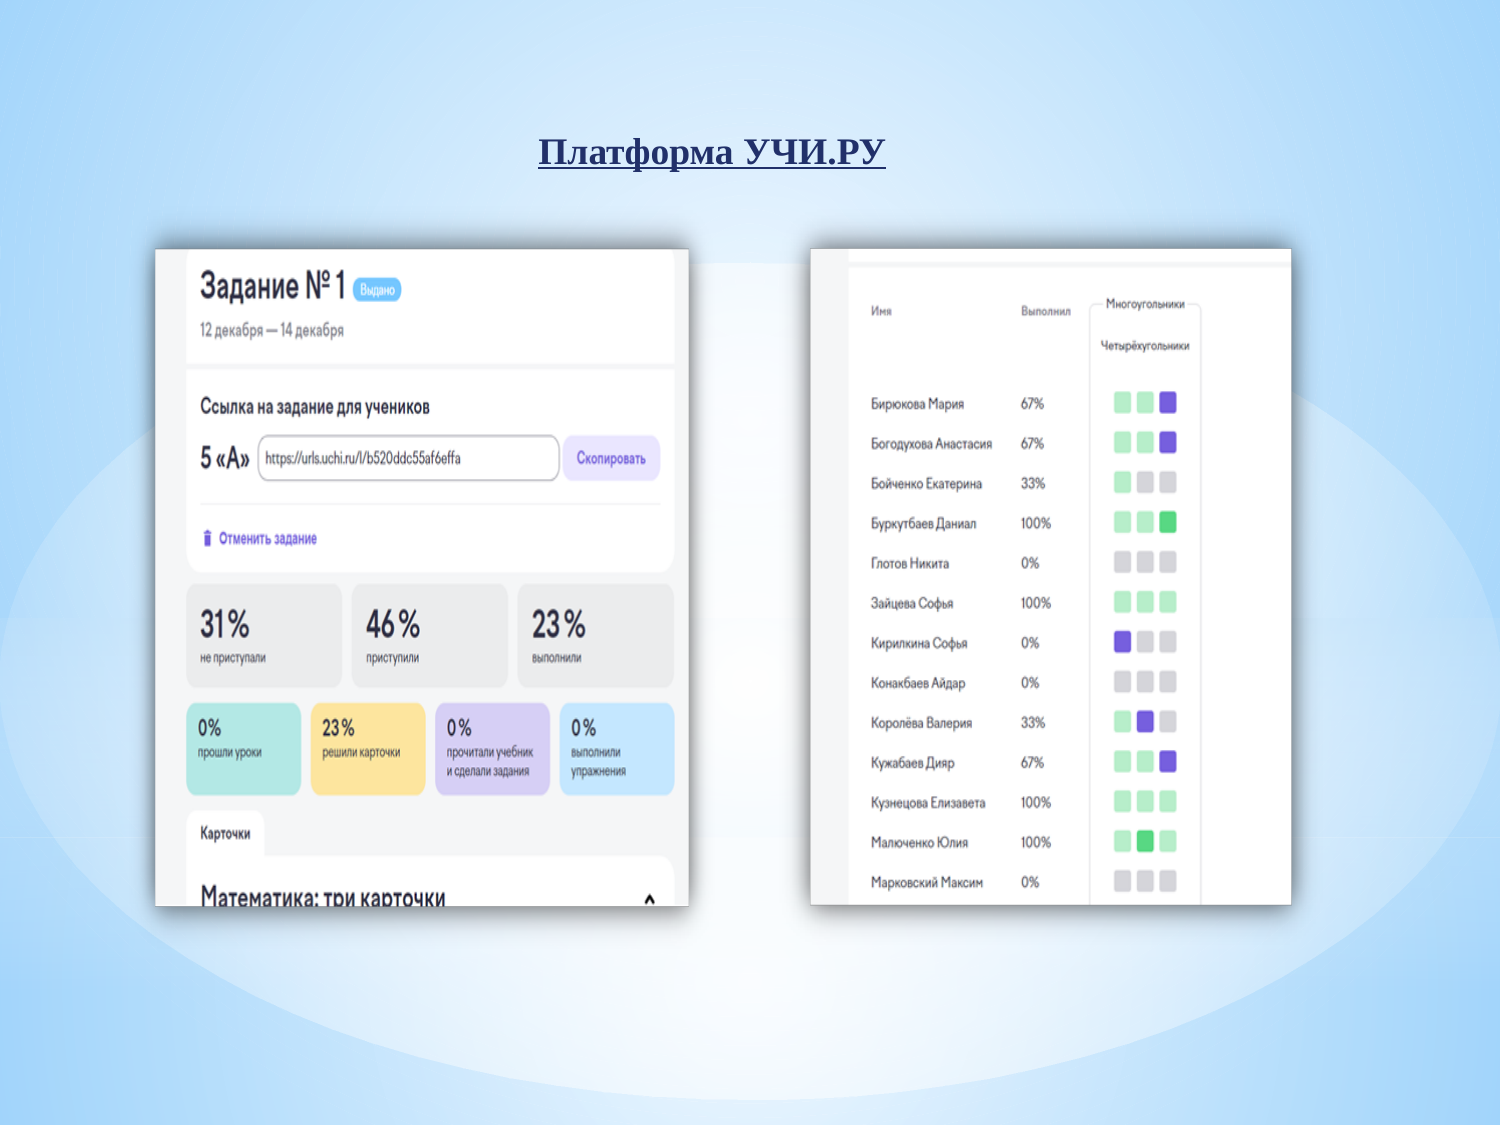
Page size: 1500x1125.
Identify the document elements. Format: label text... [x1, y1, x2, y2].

picture [123, 197, 721, 958]
list Платформа УЧИ.РУ [187, 120, 1238, 690]
picture [773, 201, 1330, 953]
